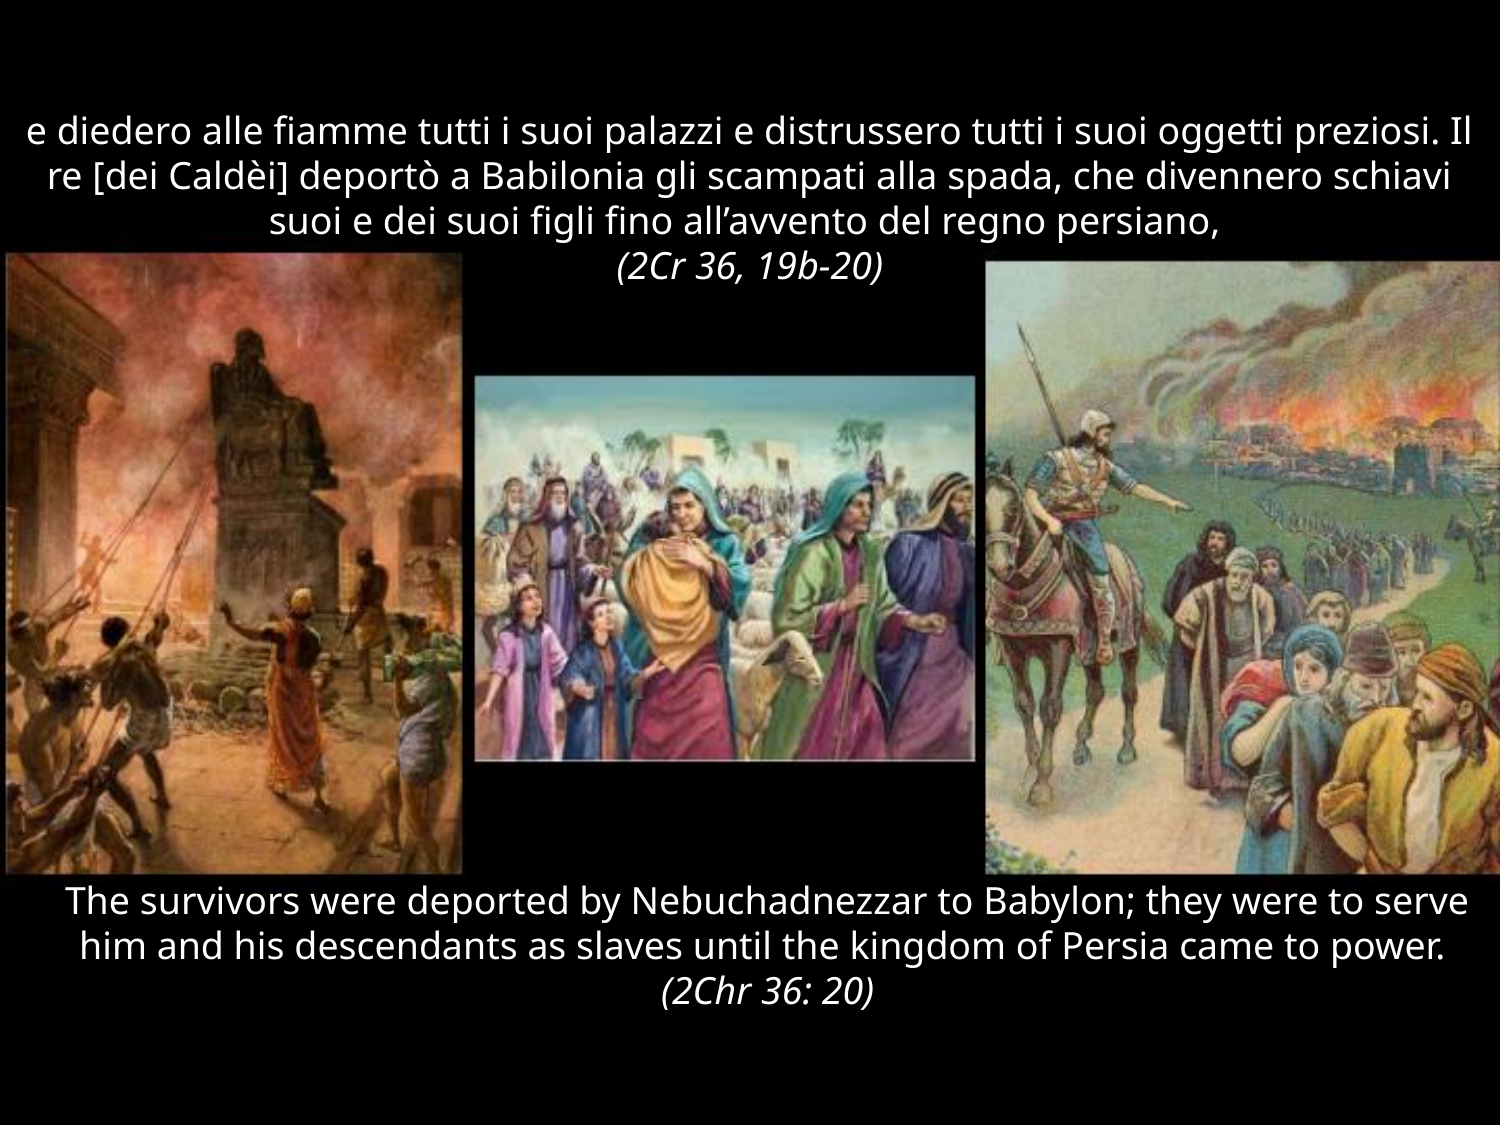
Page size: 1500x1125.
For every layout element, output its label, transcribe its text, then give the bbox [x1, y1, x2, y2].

title e diedero alle fiamme tutti i suoi palazzi e distrussero tutti i suoi oggetti preziosi. Il re [dei Caldèi] deportò a Babilonia gli scampati alla spada, che divennero schiavi suoi e dei suoi figli fino all’avvento del regno persiano, (2Cr 36, 19b-20) [0, 125, 1500, 313]
text_box The survivors were deported by Nebuchadnezzar to Babylon; they were to serve him and his descendants as slaves until the kingdom of Persia came to power. (2Chr 36: 20) [17, 869, 1500, 1020]
picture [0, 0, 1500, 125]
picture [0, 313, 1500, 1125]
